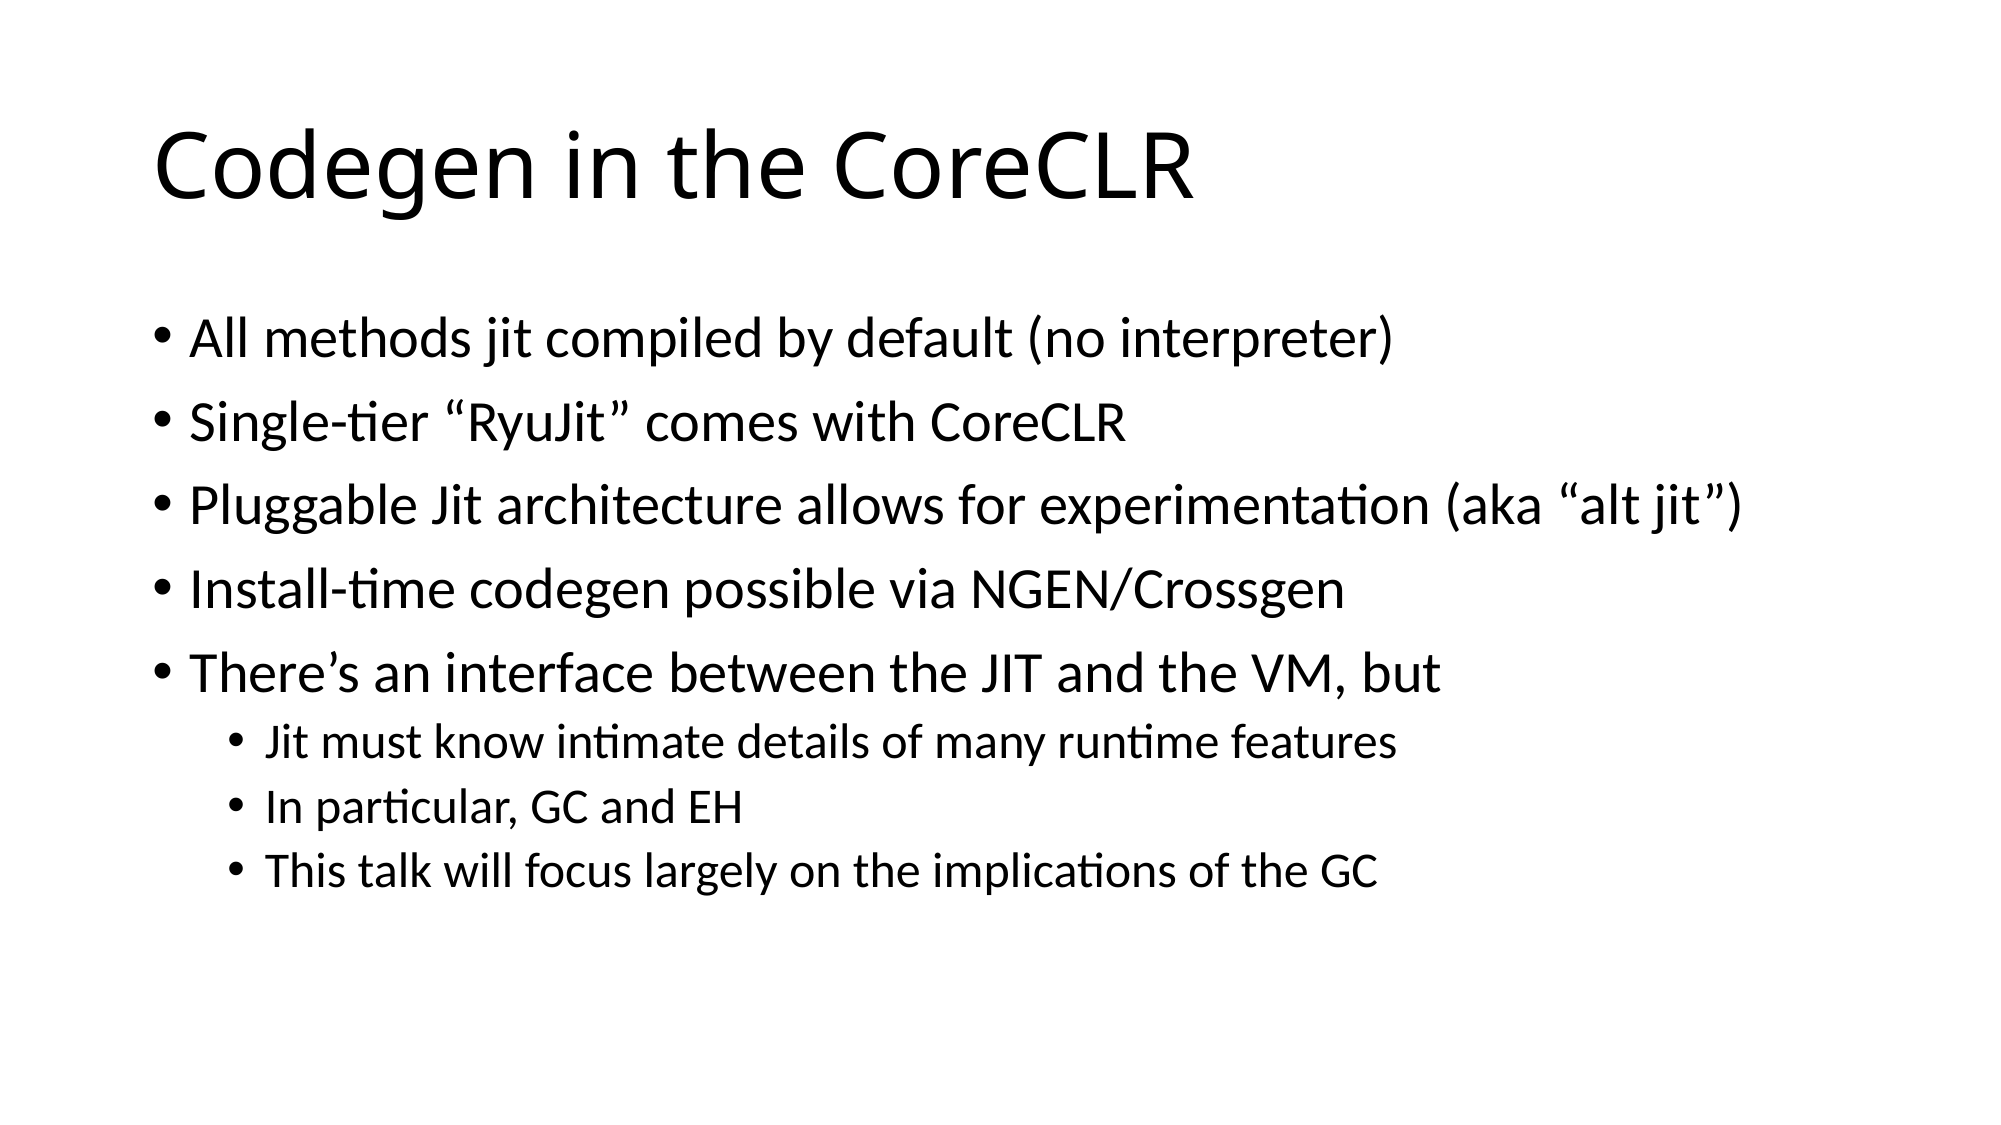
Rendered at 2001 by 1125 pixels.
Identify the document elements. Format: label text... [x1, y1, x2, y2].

title Codegen in the CoreCLR [137, 59, 1863, 278]
list All methods jit compiled by default (no interpreter) Single-tier “RyuJit” comes with CoreCLR Pluggable Jit architecture allows for experimentation (aka “alt jit”) Install-time codegen possible via NGEN/Crossgen There’s an interface between the JIT and the VM, but Jit must know intimate details of many runtime features In particular, GC and EH This talk will focus largely on the implications of the GC [137, 299, 1863, 1014]
